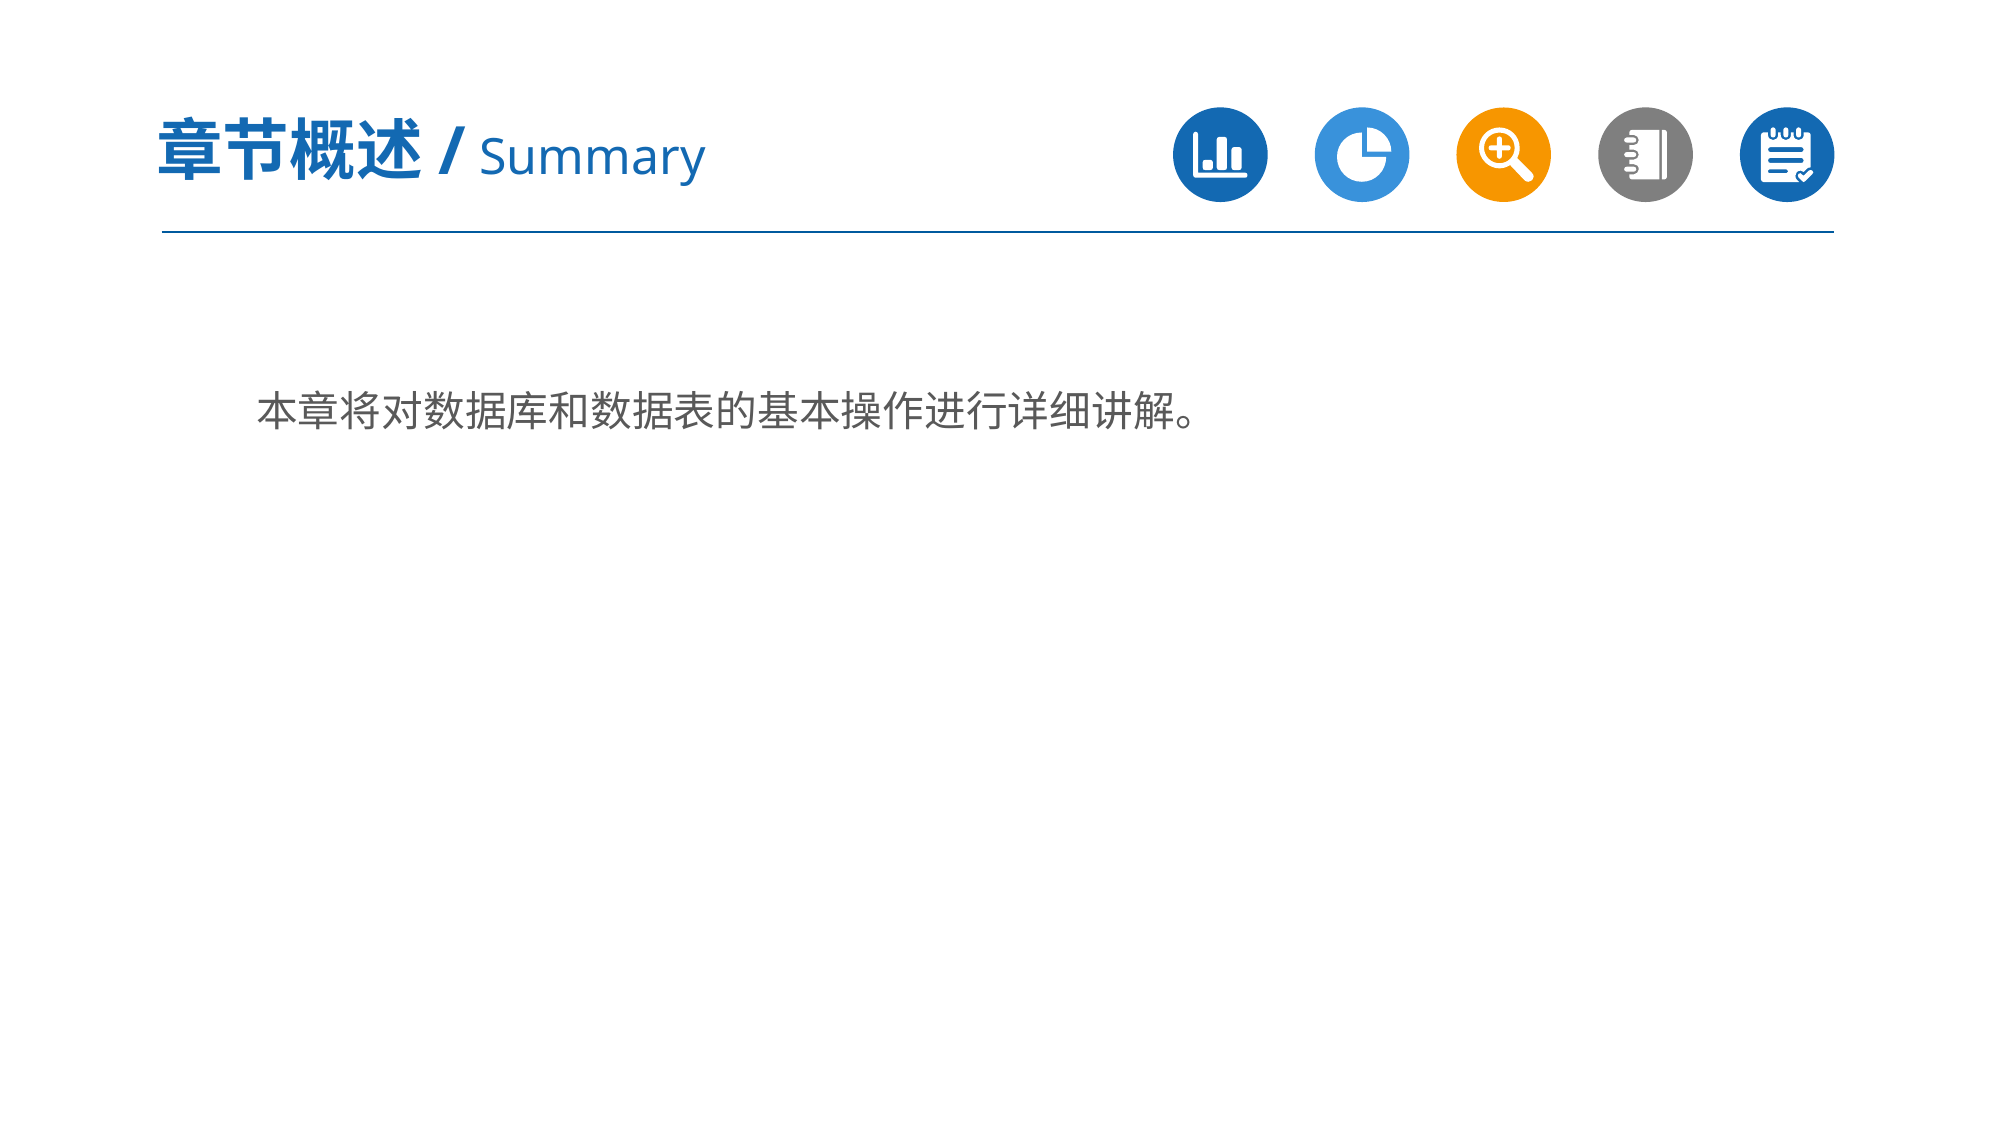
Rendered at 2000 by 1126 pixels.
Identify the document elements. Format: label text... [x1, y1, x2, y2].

text_box 本章将对数据库和数据表的基本操作进行详细讲解。 [161, 349, 1793, 858]
text_box 章节概述/ Summary [110, 93, 752, 203]
